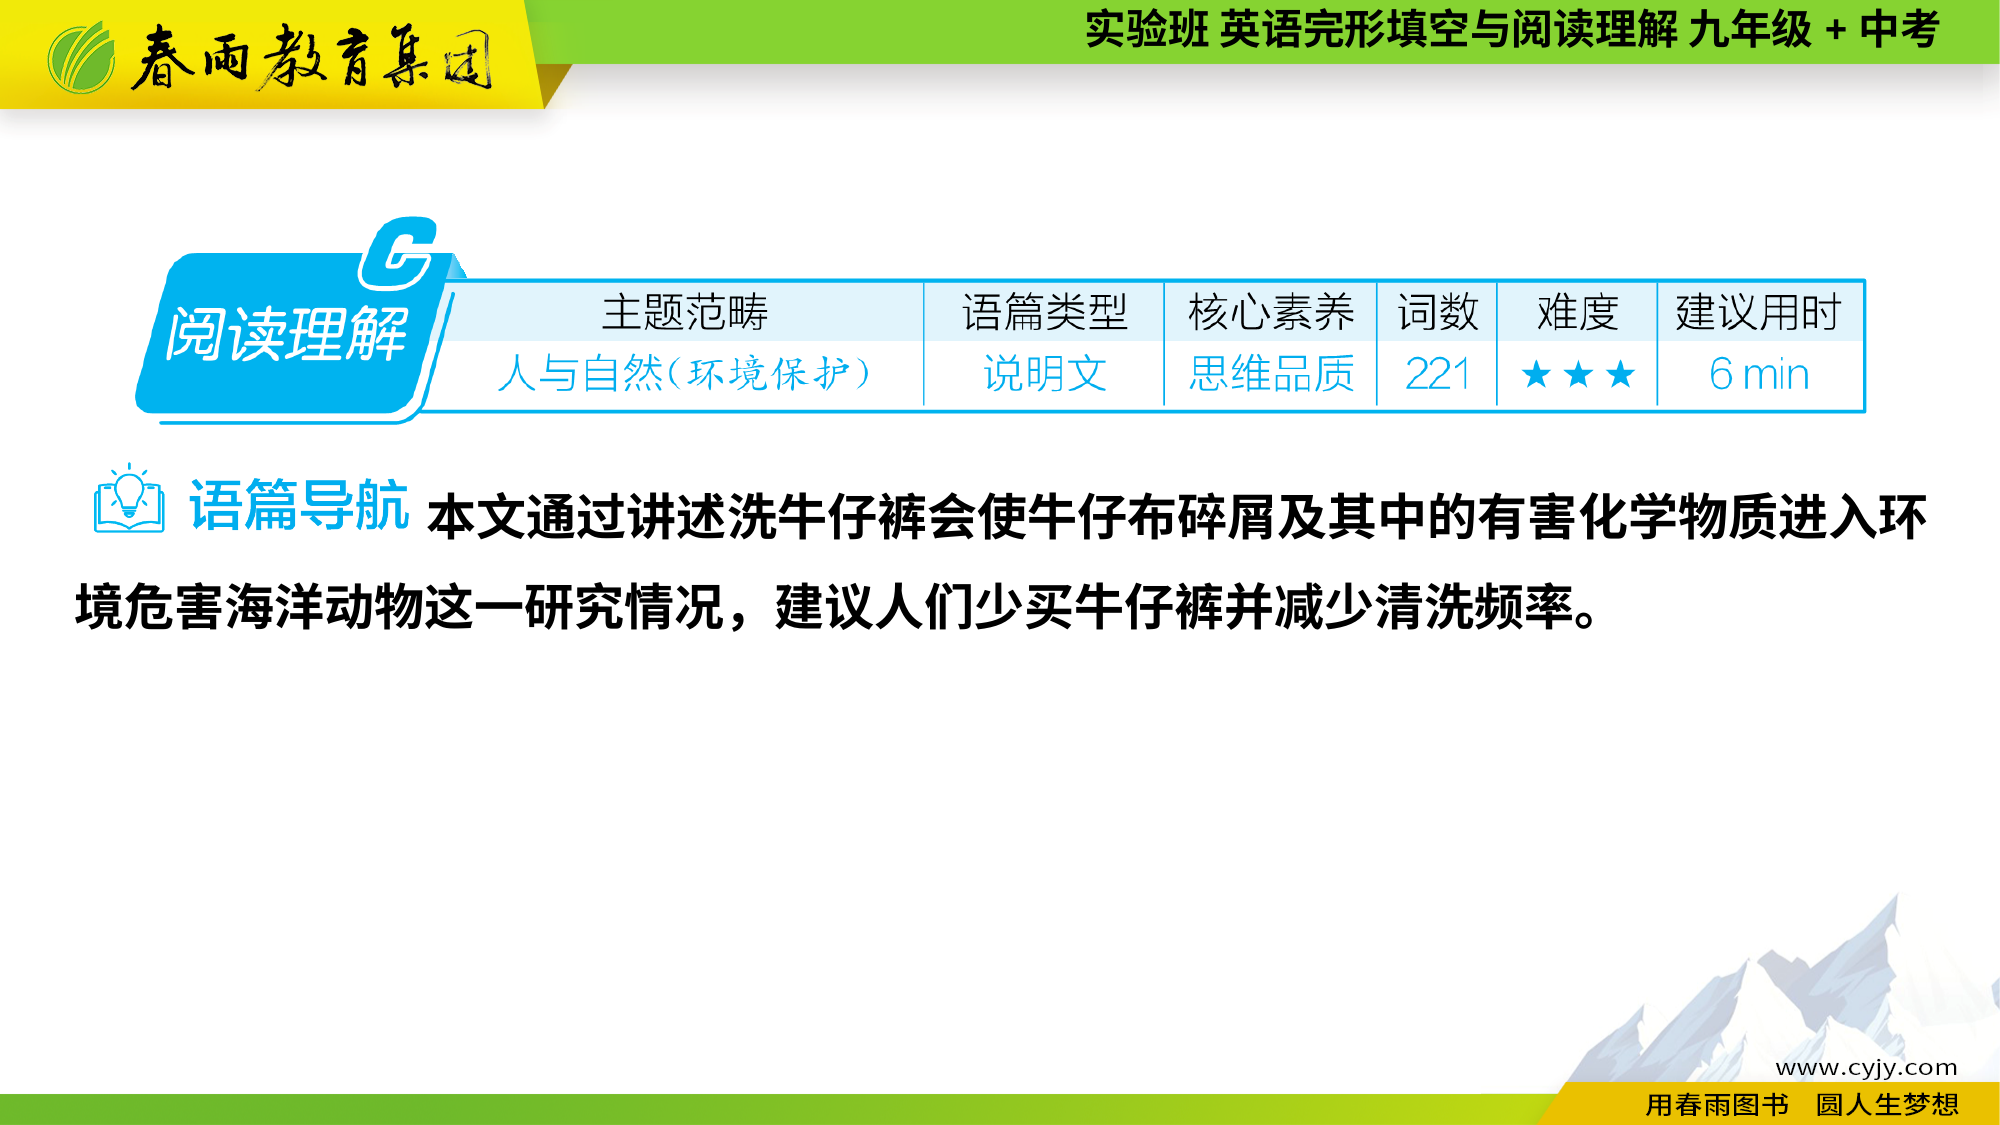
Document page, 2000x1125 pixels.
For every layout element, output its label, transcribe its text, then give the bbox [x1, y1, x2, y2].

picture [0, 0, 2000, 1125]
list 本文通过讲述洗牛仔裤会使牛仔布碎屑及其中的有害化学物质进入环境危害海洋动物这一研究情况，建议人们少买牛仔裤并减少清洗频率。 [59, 447, 1944, 634]
